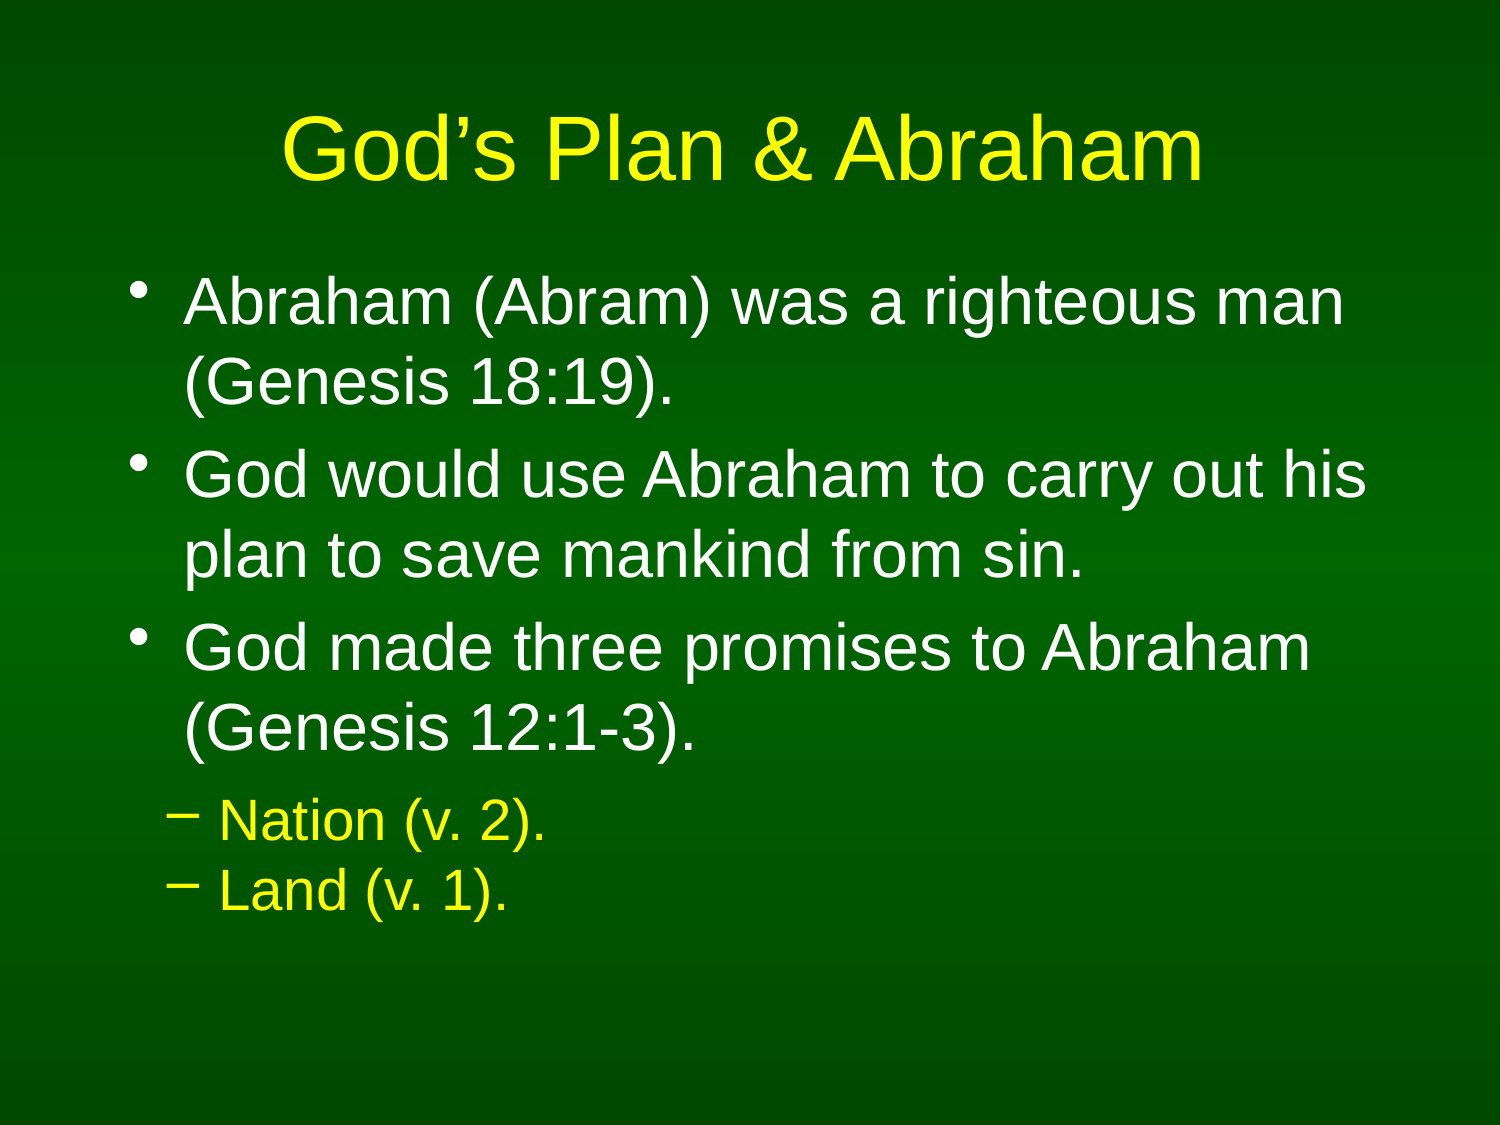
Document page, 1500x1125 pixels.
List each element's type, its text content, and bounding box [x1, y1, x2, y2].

text_box Nation (v. 2). Land (v. 1). [112, 774, 1500, 1000]
title God’s Plan & Abraham [50, 50, 1438, 238]
list Abraham (Abram) was a righteous man (Genesis 18:19). God would use Abraham to carry out his plan to save mankind from sin. God made three promises to Abraham (Genesis 12:1-3). [112, 249, 1438, 774]
